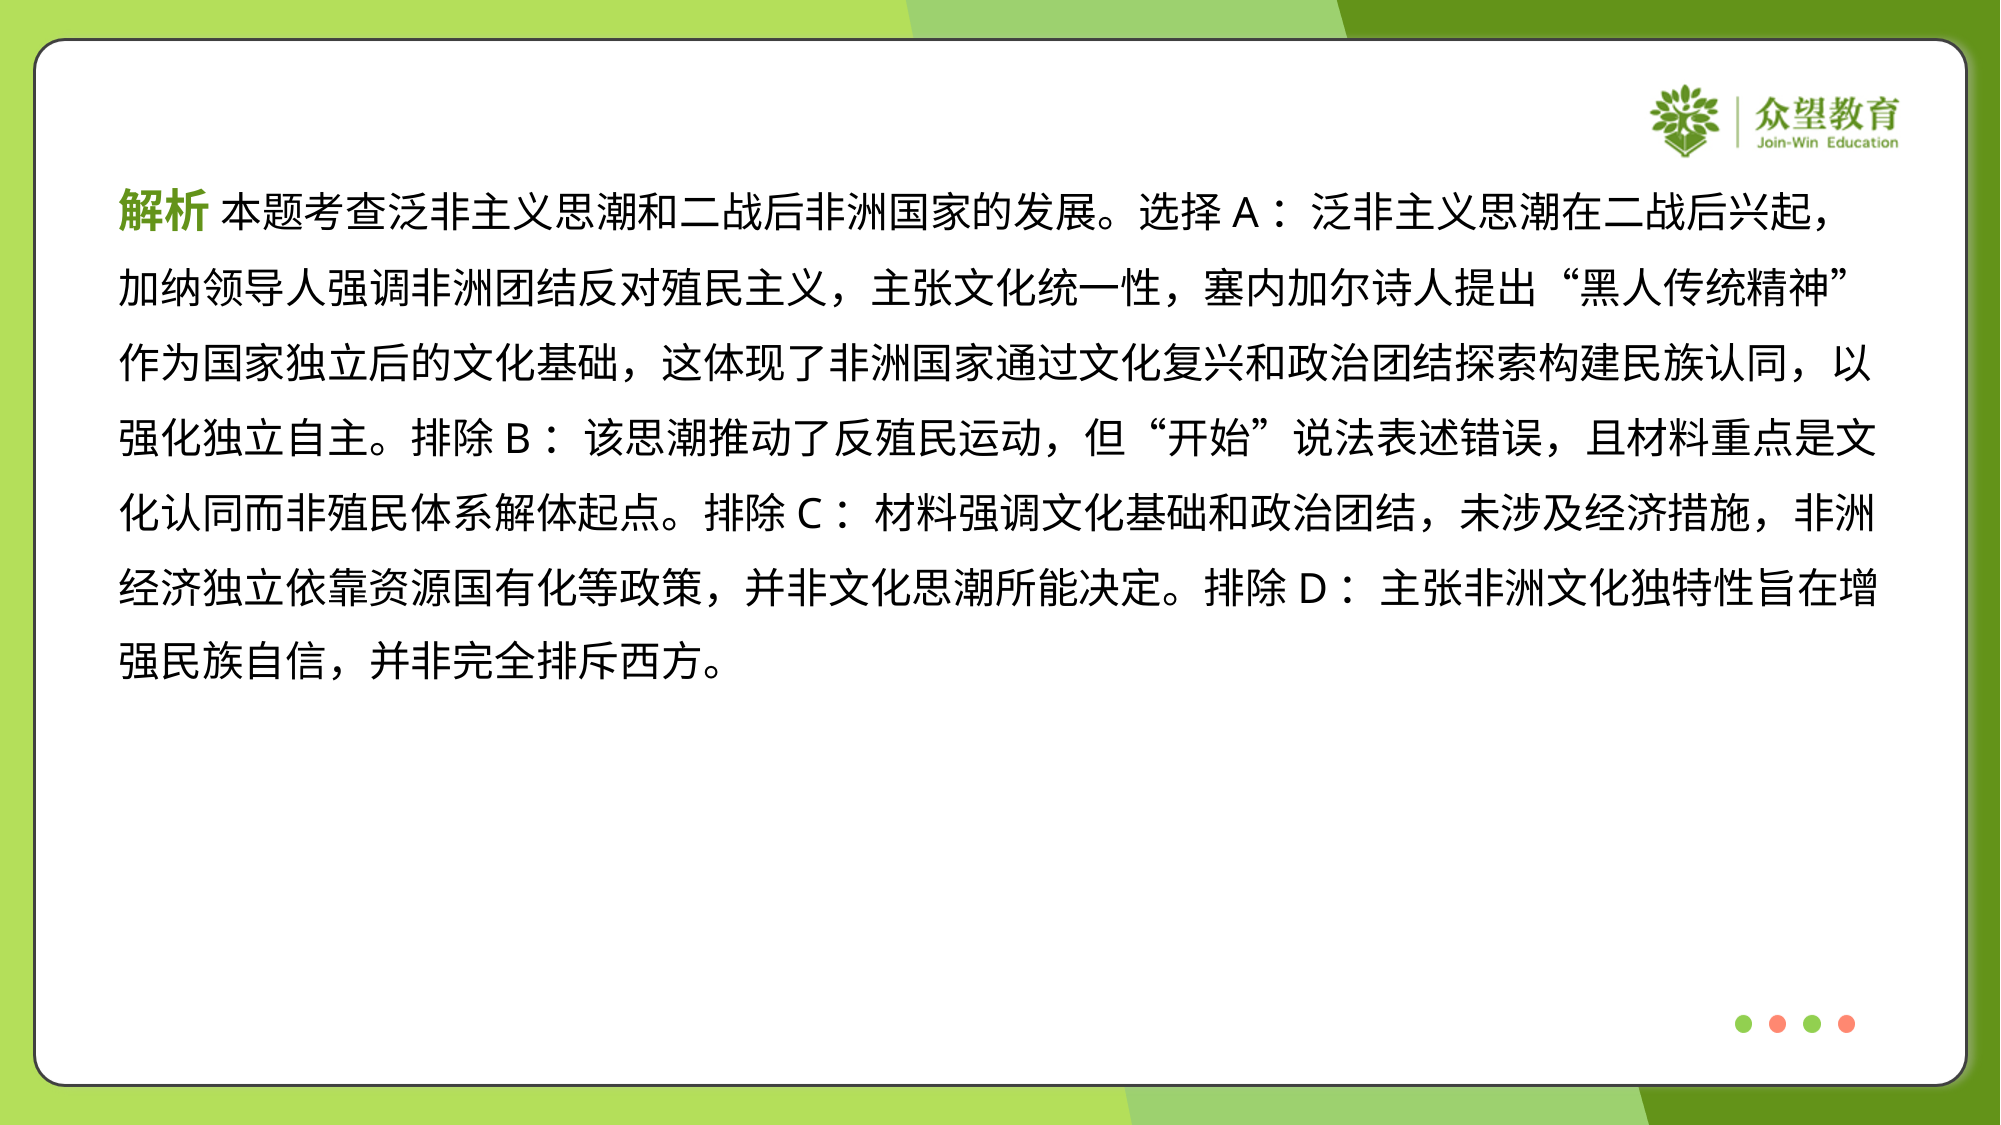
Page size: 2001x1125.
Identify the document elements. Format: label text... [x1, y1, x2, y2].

text_box 解析 本题考查泛非主义思潮和二战后非洲国家的发展。选择A：泛非主义思潮在二战后兴起， 加纳领导人强调非洲团结反对殖民主义，主张文化统一性，塞内加尔诗人提出“黑人传统精神” 作为国家独立后的文化基础，这体现了非洲国家通过文化复兴和政治团结探索构建民族认同，以 强化独立自主。排除B：该思潮推动了反殖民运动，但“开始”说法表述错误，且材料重点是文 化认同而非殖民体系解体起点。排除C：材料强调文化基础和政治团结，未涉及经济措施，非洲 经济独立依靠资源国有化等政策，并非文化思潮所能决定。排除D：主张非洲文化独特性旨在增 强民族自信，并非完全排斥西方。 [118, 159, 1883, 677]
picture [0, 0, 2000, 1125]
